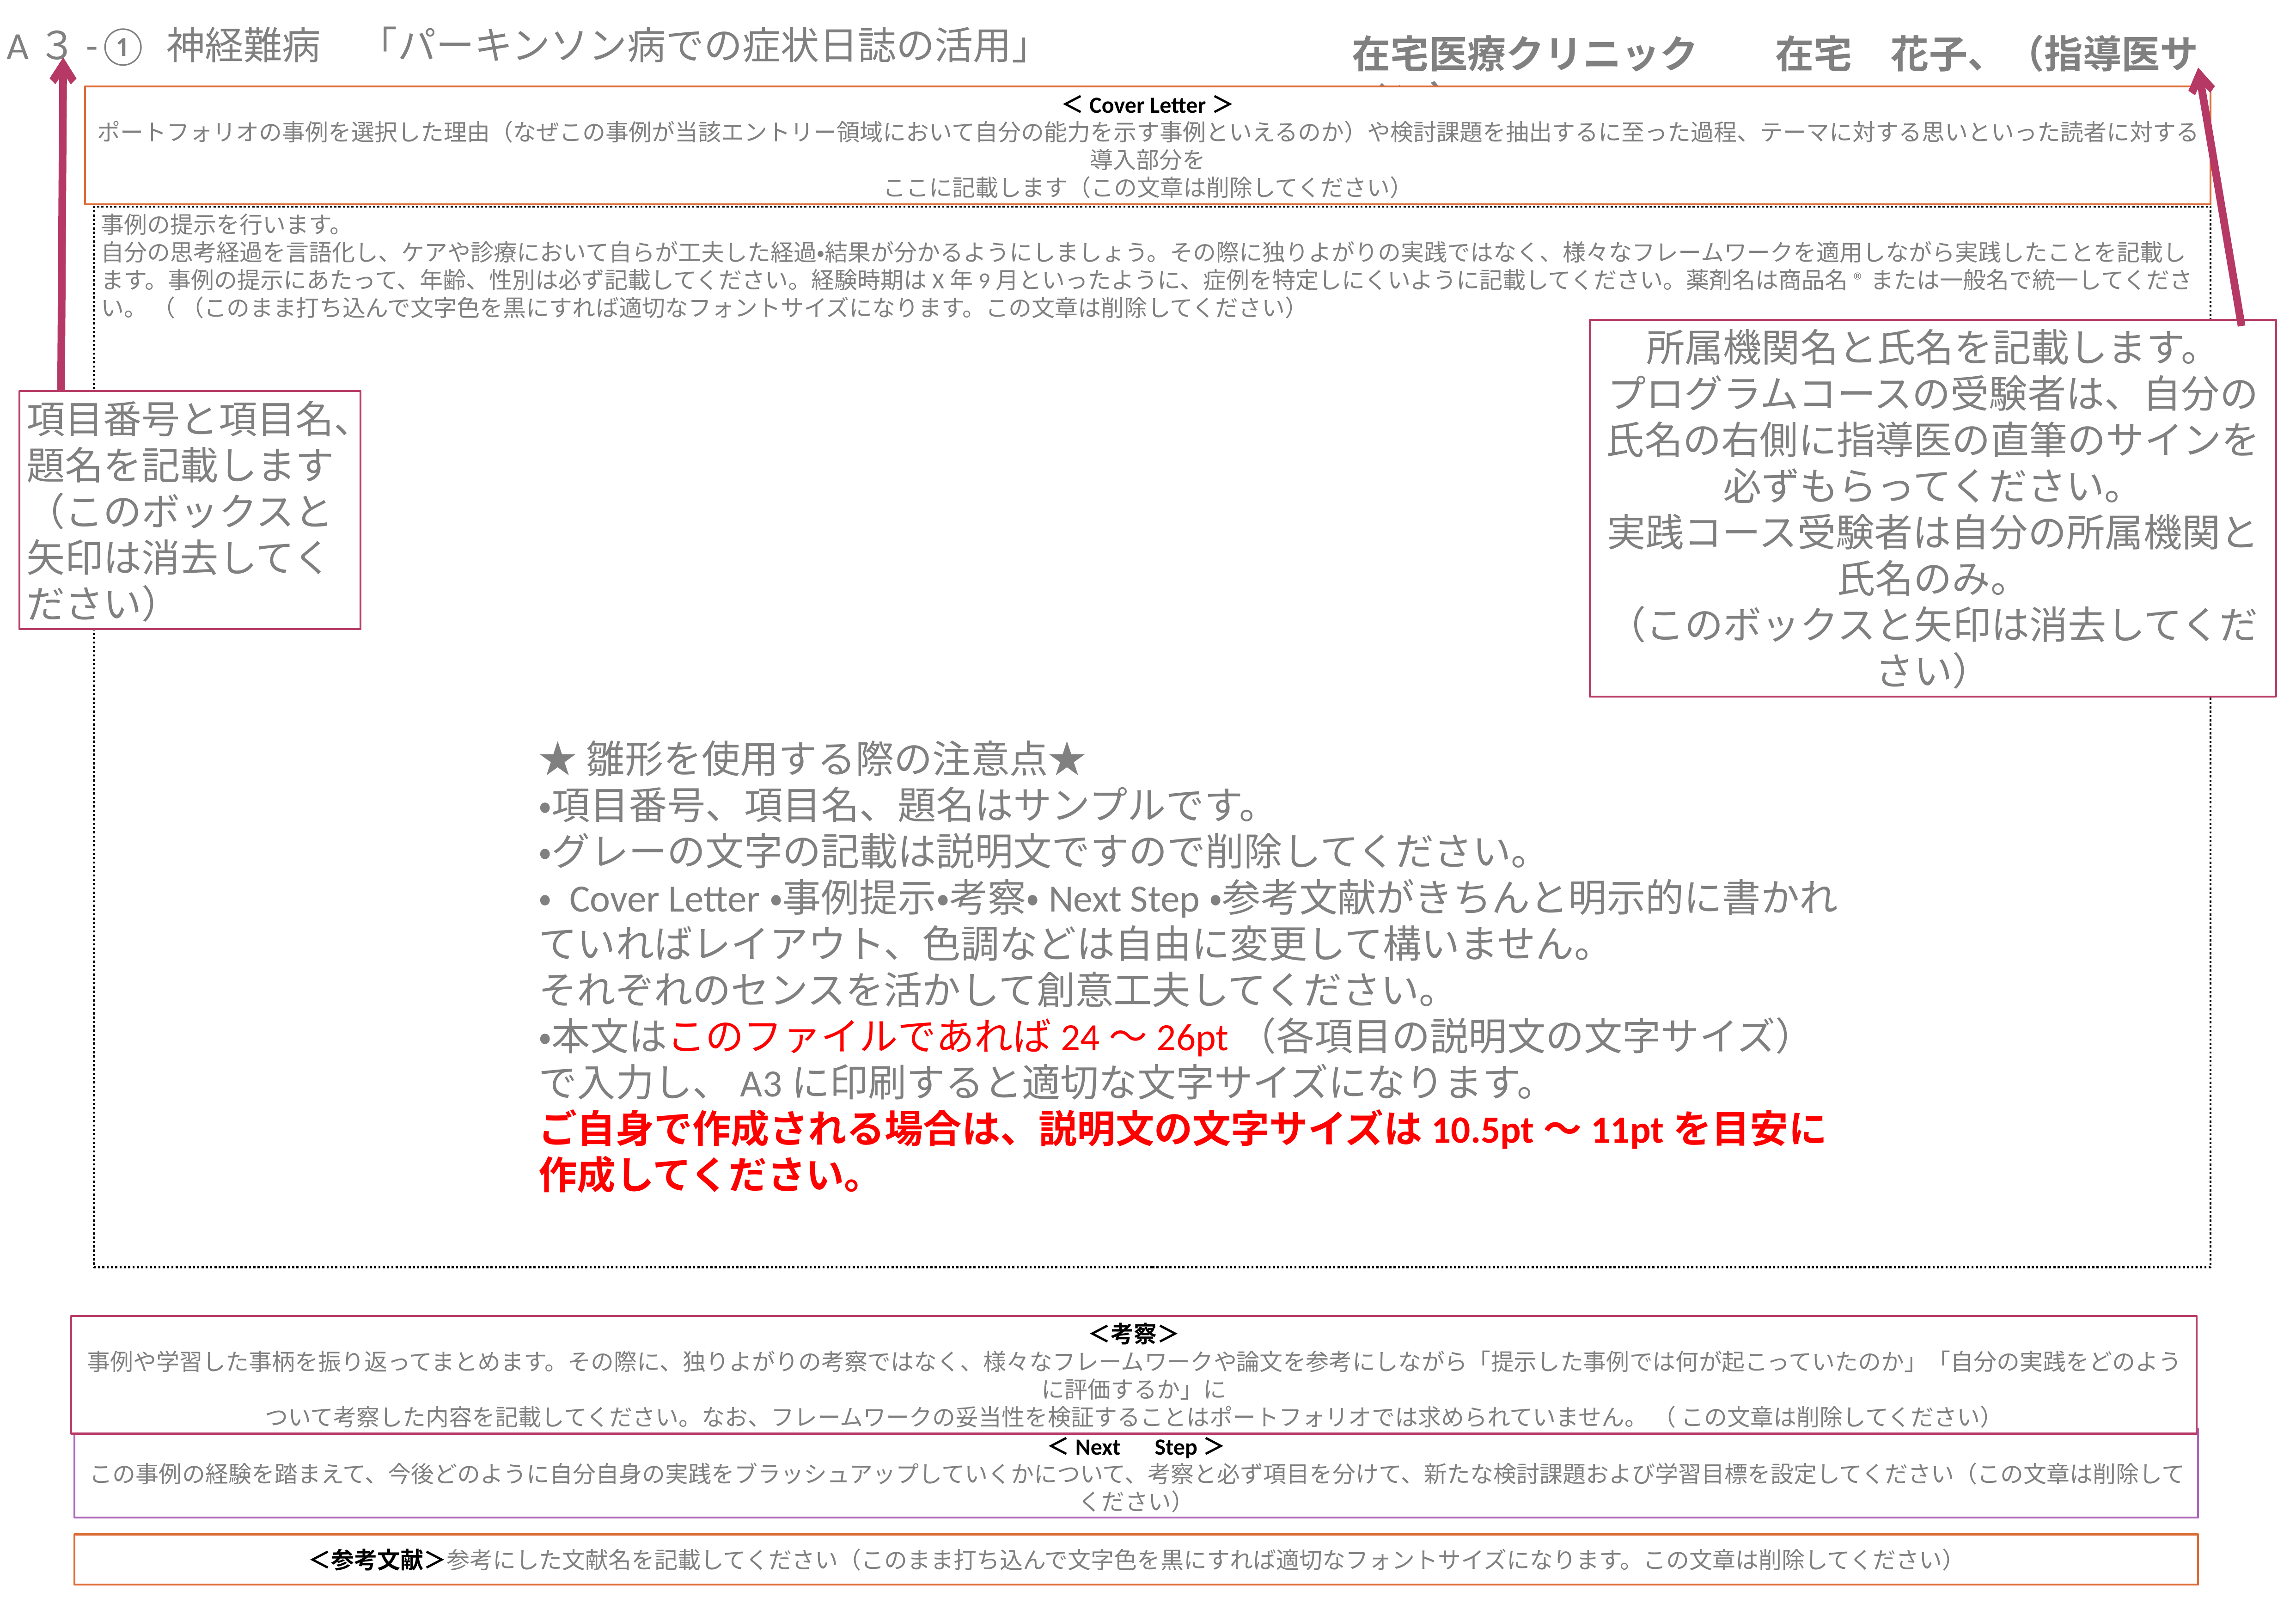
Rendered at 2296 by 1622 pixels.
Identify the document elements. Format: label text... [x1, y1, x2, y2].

text_box ＜Cover Letter＞ ポートフォリオの事例を選択した理由（なぜこの事例が当該エントリー領域において自分の能力を示す事例といえるのか）や検討課題を抽出するに至った過程、テーマに対する思いといった読者に対する導入部分を ここに記載します（この文章は削除してください） [84, 86, 2195, 205]
text_box 所属機関名と氏名を記載します。 プログラムコースの受験者は、自分の氏名の右側に指導医の直筆のサインを必ずもらってください。 実践コース受験者は自分の所属機関と 氏名のみ。 （このボックスと矢印は消去してください） [1589, 319, 2277, 698]
text_box ＜参考文献＞参考にした文献名を記載してください（このまま打ち込んで文字色を黒にすれば適切なフォントサイズになります。この文章は削除してください） [73, 1533, 2199, 1585]
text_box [61, 57, 63, 392]
text_box 項目番号と項目名、 題名を記載します （このボックスと矢印は消去してください） [18, 390, 361, 630]
text_box A３-① 神経難病 「パーキンソン病での症状日誌の活用」 [0, 18, 1732, 71]
text_box 事例の提示を行います。 自分の思考経過を言語化し、ケアや診療において自らが工夫した経過・結果が分かるようにしましょう。その際に独りよがりの実践ではなく、様々なフレームワークを適用しながら実践したことを記載します。事例の提示にあたって、年齢、性別は必ず記載してください。経験時期はX年9月といったように、症例を特定しにくいように記載してください。薬剤名は商品名®️または一般名で統一してください。 （ （このまま打ち込んで文字色を黒にすれば適切なフォントサイズになります。この文章は削除してください） [93, 206, 2211, 1268]
text_box 在宅医療クリニック 在宅 花子、（指導医サイン） [1345, 26, 2242, 86]
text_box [2198, 67, 2242, 326]
text_box ＜考察＞ 事例や学習した事柄を振り返ってまとめます。その際に、独りよがりの考察ではなく、様々なフレームワークや論文を参考にしながら「提示した事例では何が起こっていたのか」「自分の実践をどのように評価するか」に ついて考察した内容を記載してください。なお、フレームワークの妥当性を検証することはポートフォリオでは求められていません。 （ この文章は削除してください） [70, 1315, 2198, 1435]
text_box ★雛形を使用する際の注意点★ ・項目番号、項目名、題名はサンプルです。 ・グレーの文字の記載は説明文ですので削除してください。 ・ Cover Letter・事例提示・考察・Next Step・参考文献がきちんと明示的に書かれていればレイアウト、色調などは自由に変更して構いません。 それぞれのセンスを活かして創意工夫してください。 ・本文はこのファイルであれば24〜26pt（各項目の説明文の文字サイズ）で入力し、A3に印刷すると適切な文字サイズになります。 ご自身で作成される場合は、説明文の文字サイズは10.5pt～11ptを目安に作成してください。 [531, 731, 1847, 1246]
text_box ＜Next Step＞ この事例の経験を踏まえて、今後どのように自分自身の実践をブラッシュアップしていくかについて、考察と必ず項目を分けて、新たな検討課題および学習目標を設定してください（この文章は削除してください） [73, 1428, 2199, 1518]
